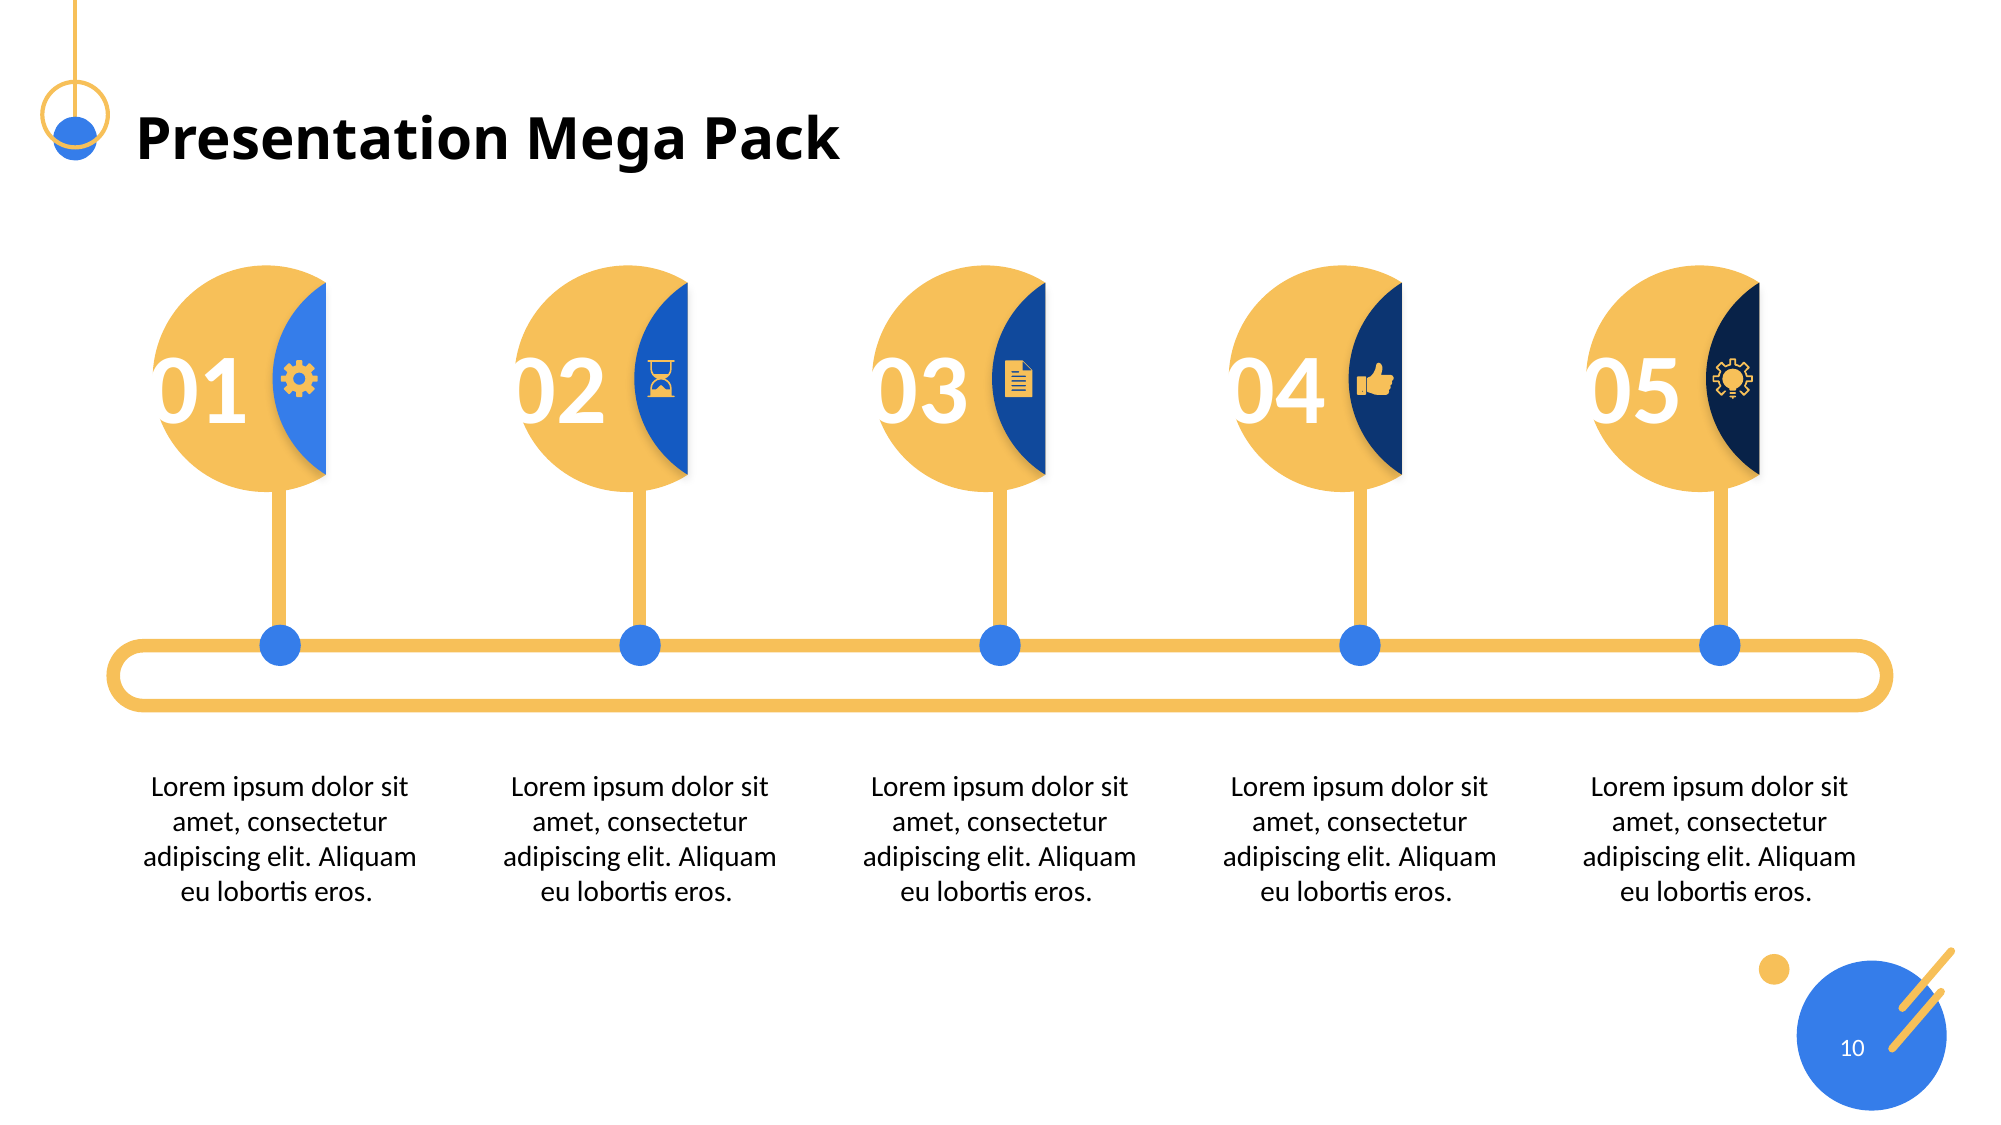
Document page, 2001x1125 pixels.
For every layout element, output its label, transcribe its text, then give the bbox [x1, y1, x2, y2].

title Presentation Mega Pack [119, 76, 1881, 204]
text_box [113, 265, 1887, 910]
slide_number 10 [1430, 1016, 1881, 1077]
